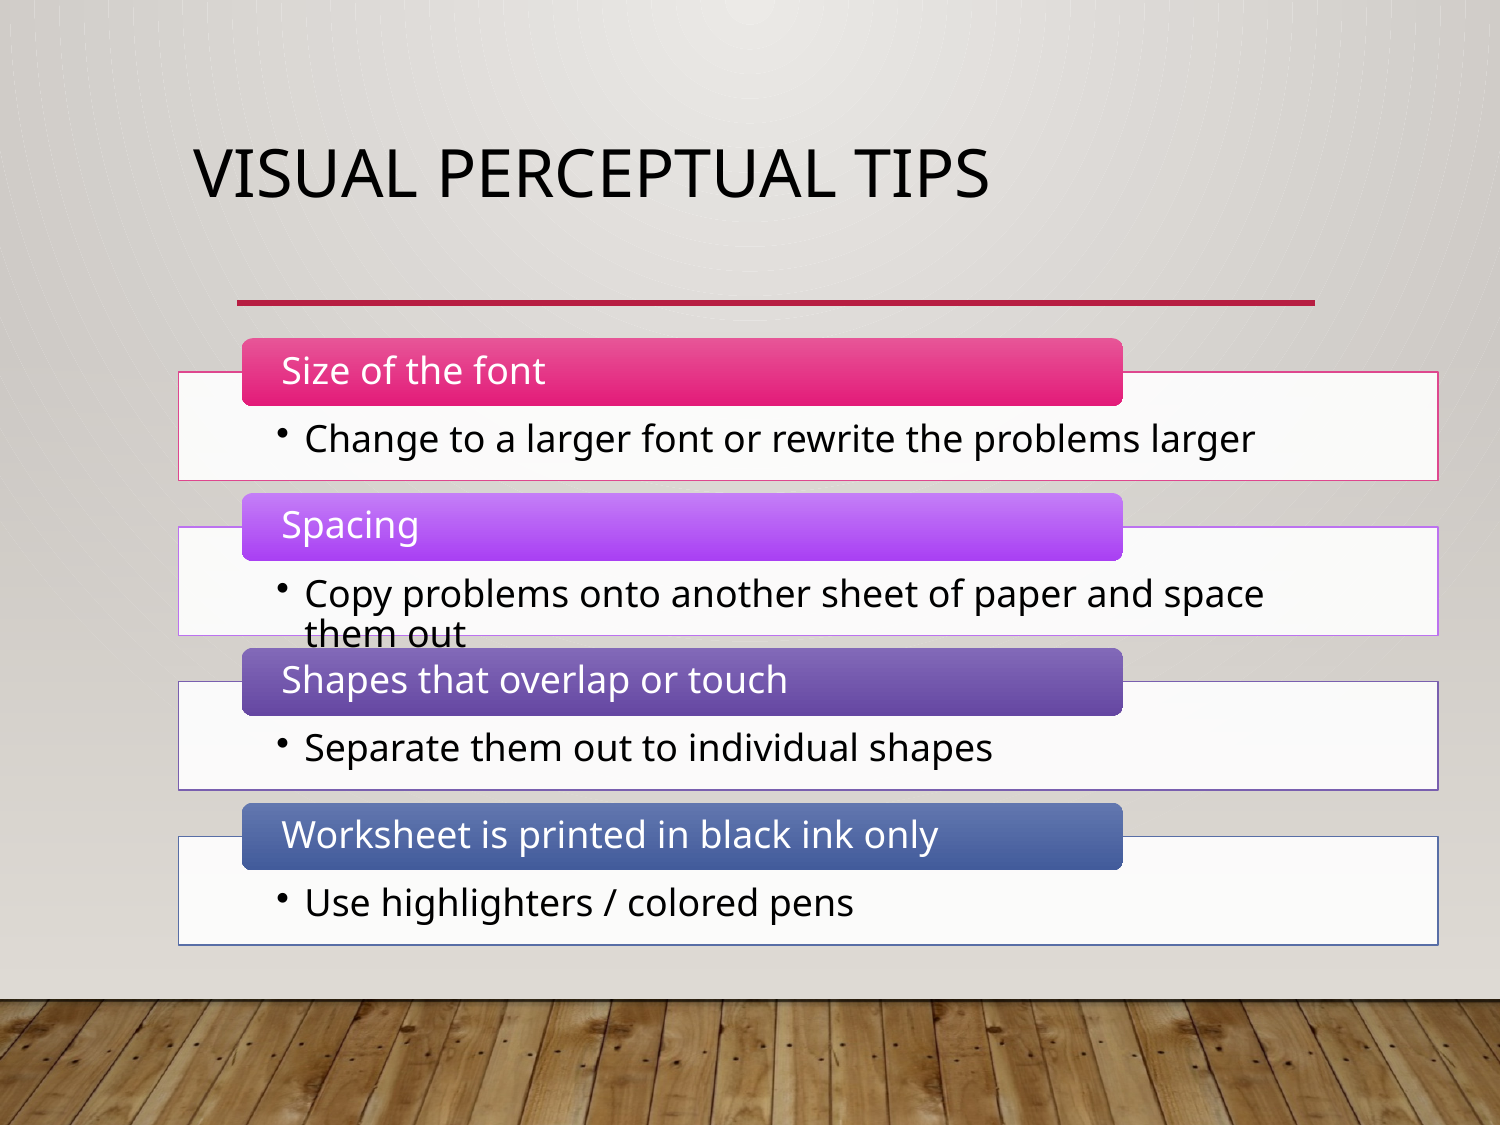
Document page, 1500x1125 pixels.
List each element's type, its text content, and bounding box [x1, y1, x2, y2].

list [178, 328, 1439, 955]
title Visual Perceptual Tips [178, 131, 1361, 305]
picture [0, 999, 1500, 1125]
